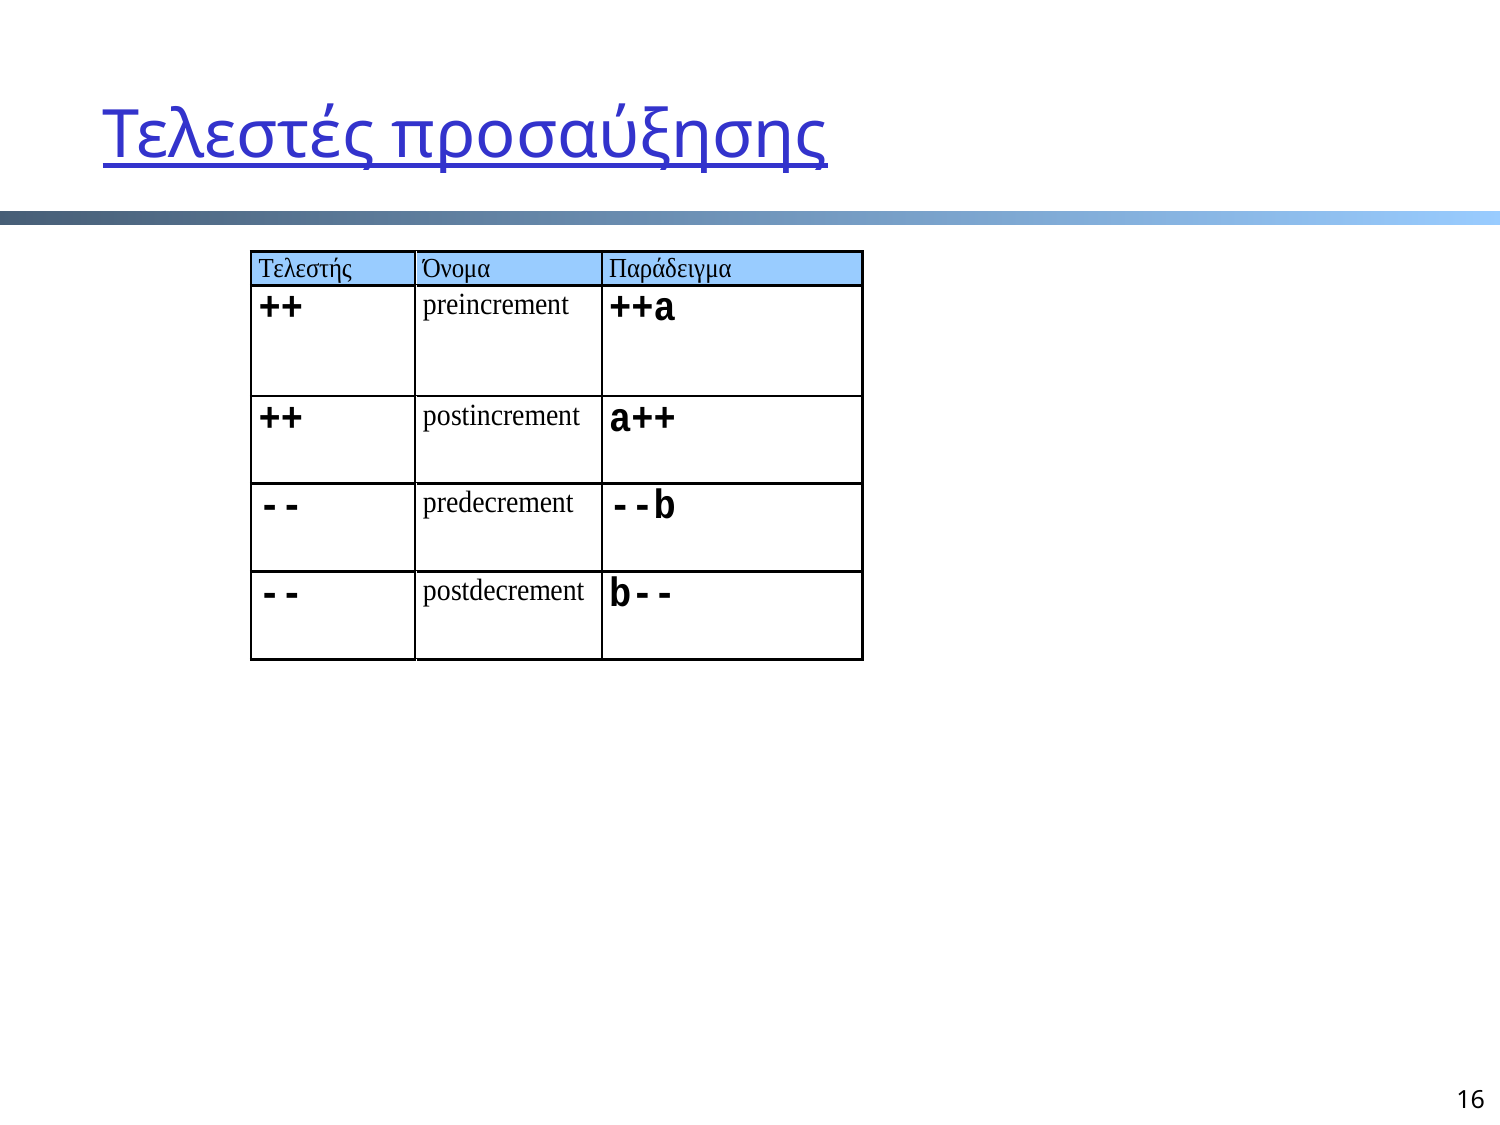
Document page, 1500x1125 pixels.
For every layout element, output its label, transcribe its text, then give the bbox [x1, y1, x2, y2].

title Τελεστές προσαύξησης [87, 37, 1363, 225]
slide_number 16 [1150, 1049, 1500, 1125]
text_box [249, 250, 1368, 763]
